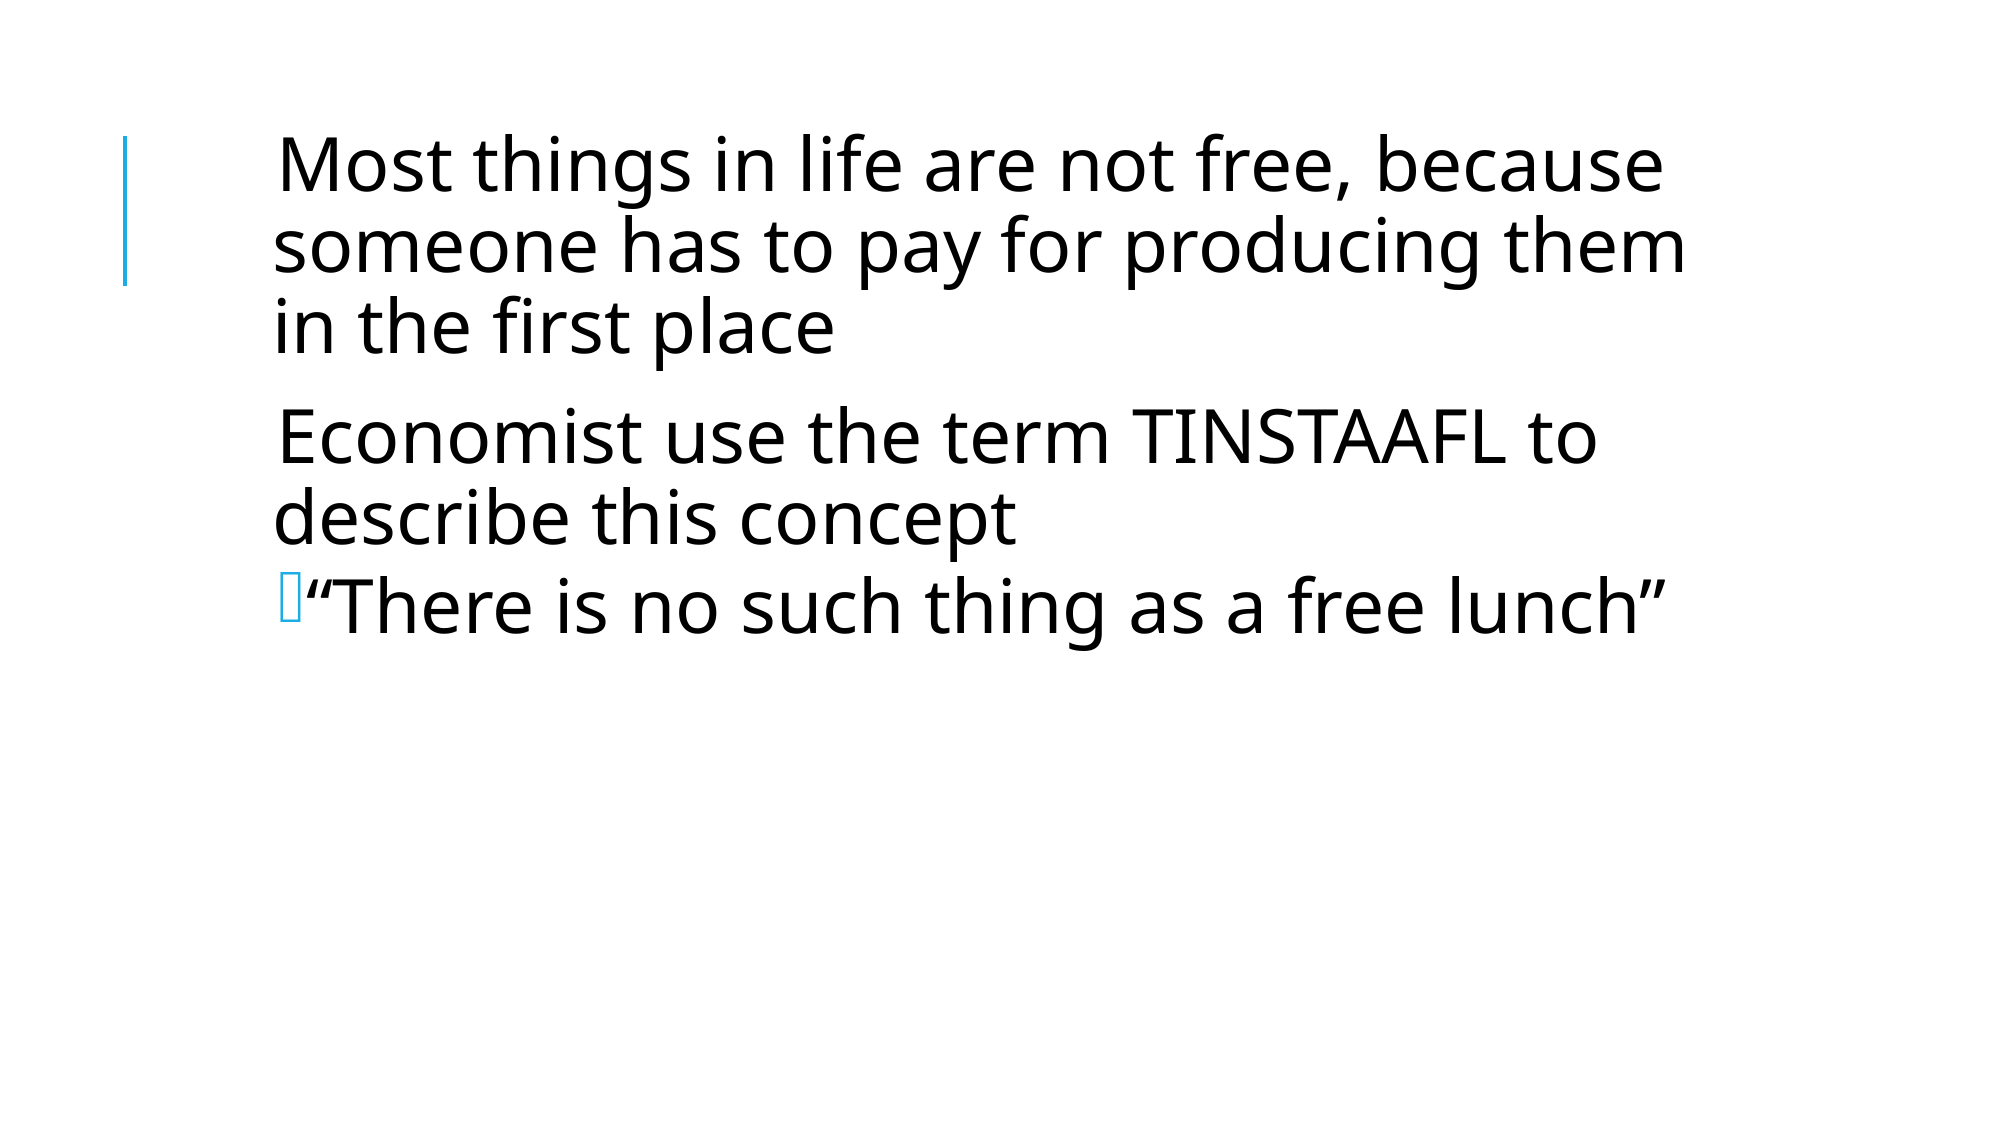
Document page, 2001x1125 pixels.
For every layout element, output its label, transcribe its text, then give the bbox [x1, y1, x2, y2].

list Most things in life are not free, because someone has to pay for producing them in the first place Economist use the term TINSTAAFL to describe this concept “There is no such thing as a free lunch” [249, 0, 1750, 1125]
